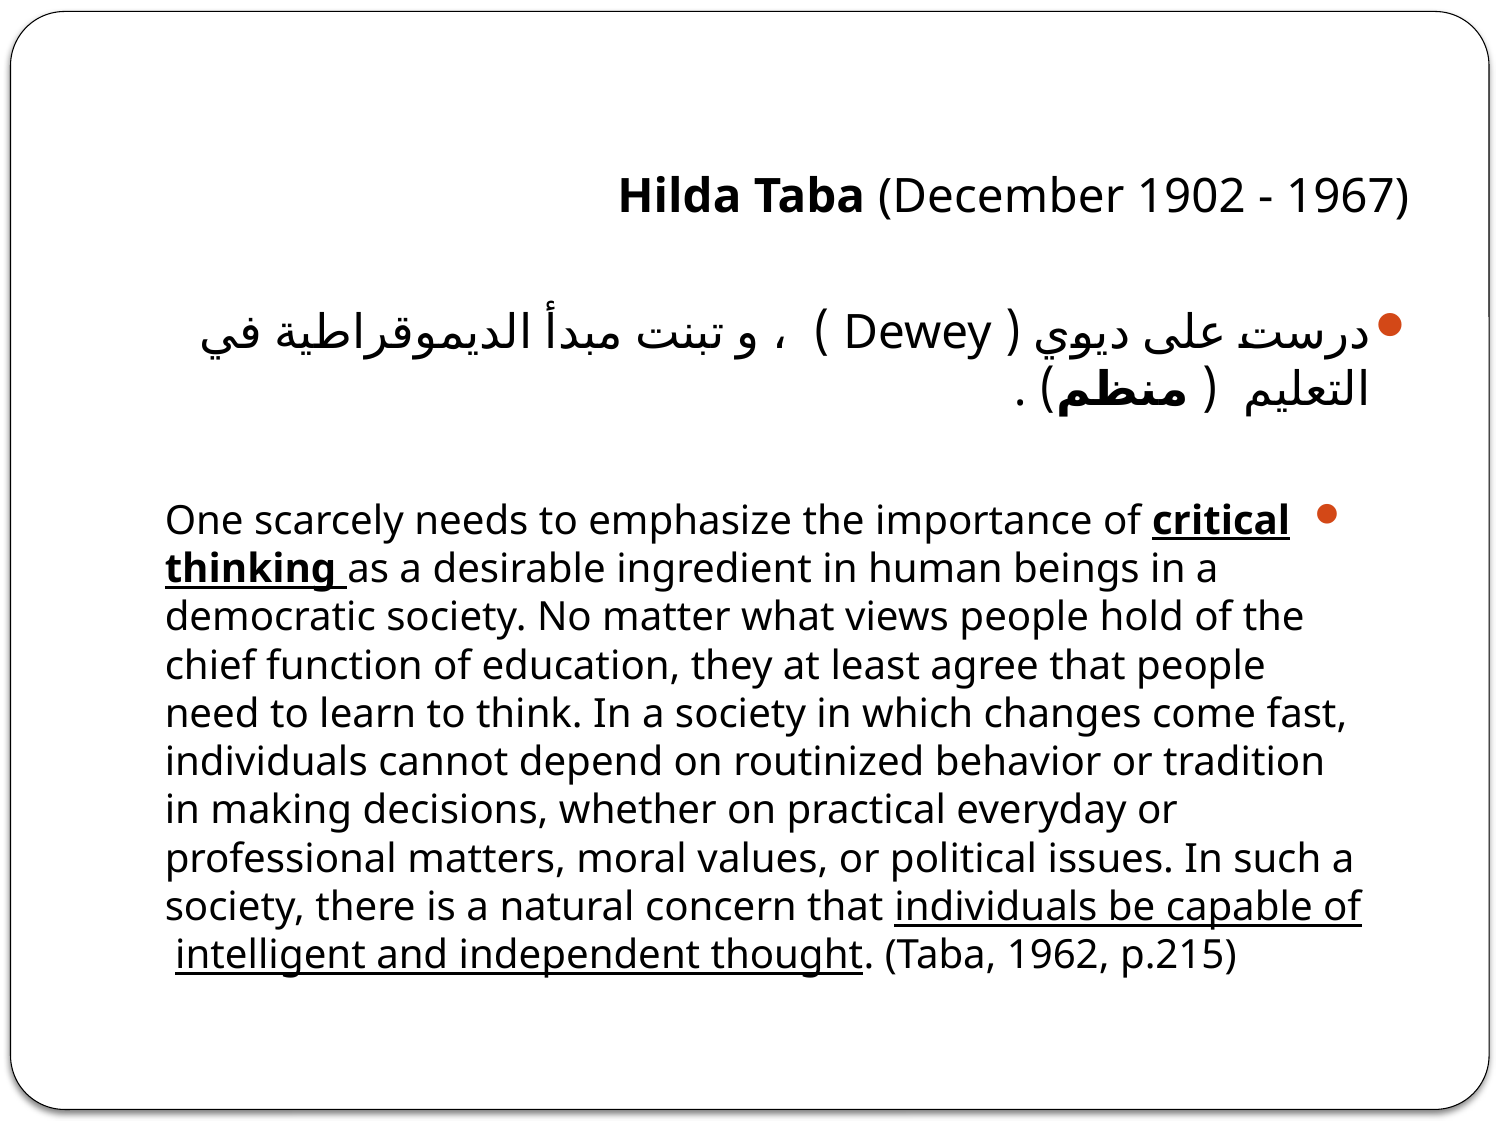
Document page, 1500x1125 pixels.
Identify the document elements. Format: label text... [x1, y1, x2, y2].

list Hilda Taba (December 1902 - 1967) درست على ديوي ( Dewey ) ، و تبنت مبدأ الديموقراطية في التعليم ( منظم) . One scarcely needs to emphasize the importance of critical thinking as a desirable ingredient in human beings in a democratic society. No matter what views people hold of the chief function of education, they at least agree that people need to learn to think. In a society in which changes come fast, individuals cannot depend on routinized behavior or tradition in making decisions, whether on practical everyday or professional matters, moral values, or political issues. In such a society, there is a natural concern that individuals be capable of intelligent and independent thought. (Taba, 1962, p.215) [150, 90, 1425, 988]
